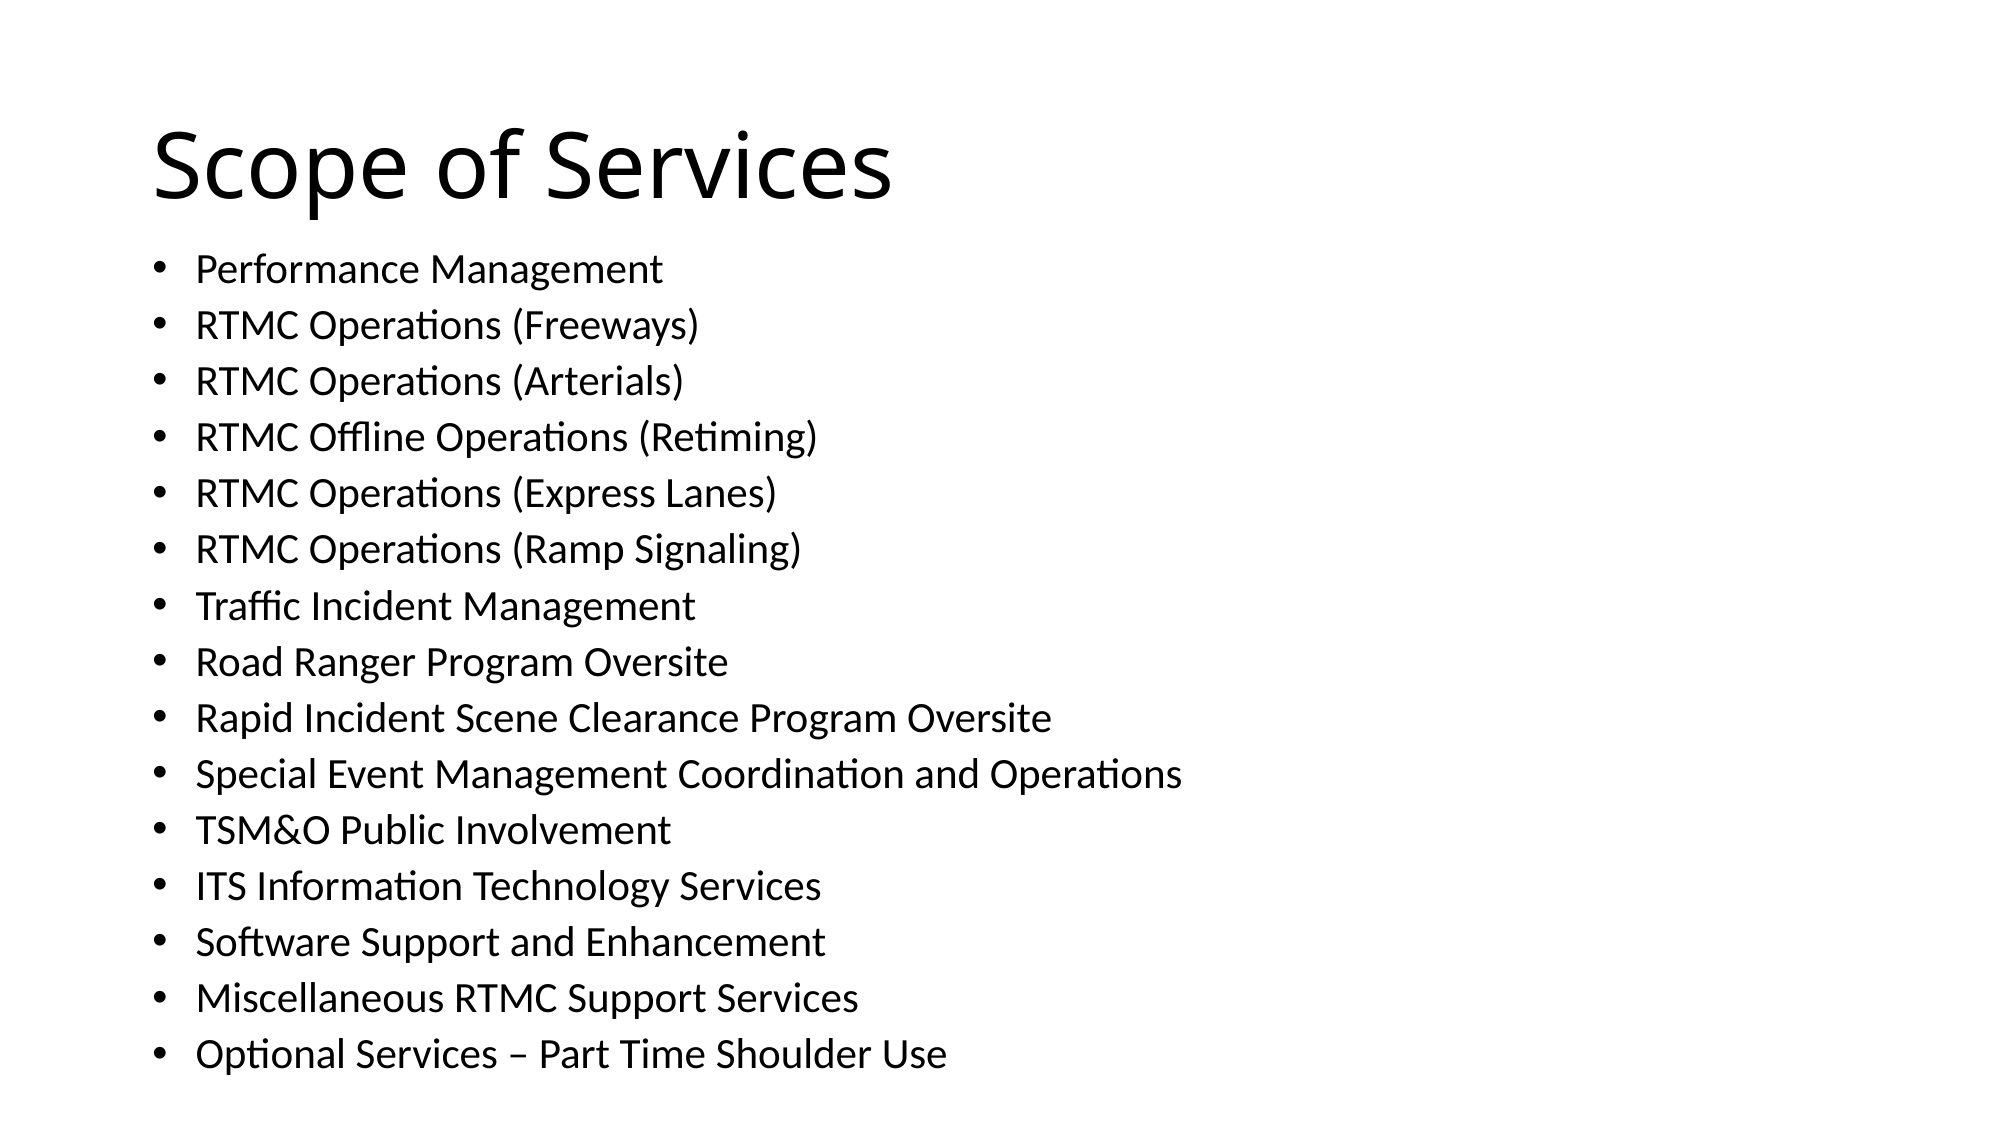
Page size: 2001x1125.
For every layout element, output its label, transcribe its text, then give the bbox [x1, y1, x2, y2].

title Scope of Services [137, 59, 1863, 238]
list Performance Management RTMC Operations (Freeways) RTMC Operations (Arterials) RTMC Offline Operations (Retiming) RTMC Operations (Express Lanes) RTMC Operations (Ramp Signaling) Traffic Incident Management Road Ranger Program Oversite Rapid Incident Scene Clearance Program Oversite Special Event Management Coordination and Operations TSM&O Public Involvement ITS Information Technology Services Software Support and Enhancement Miscellaneous RTMC Support Services Optional Services – Part Time Shoulder Use [137, 238, 1863, 1088]
